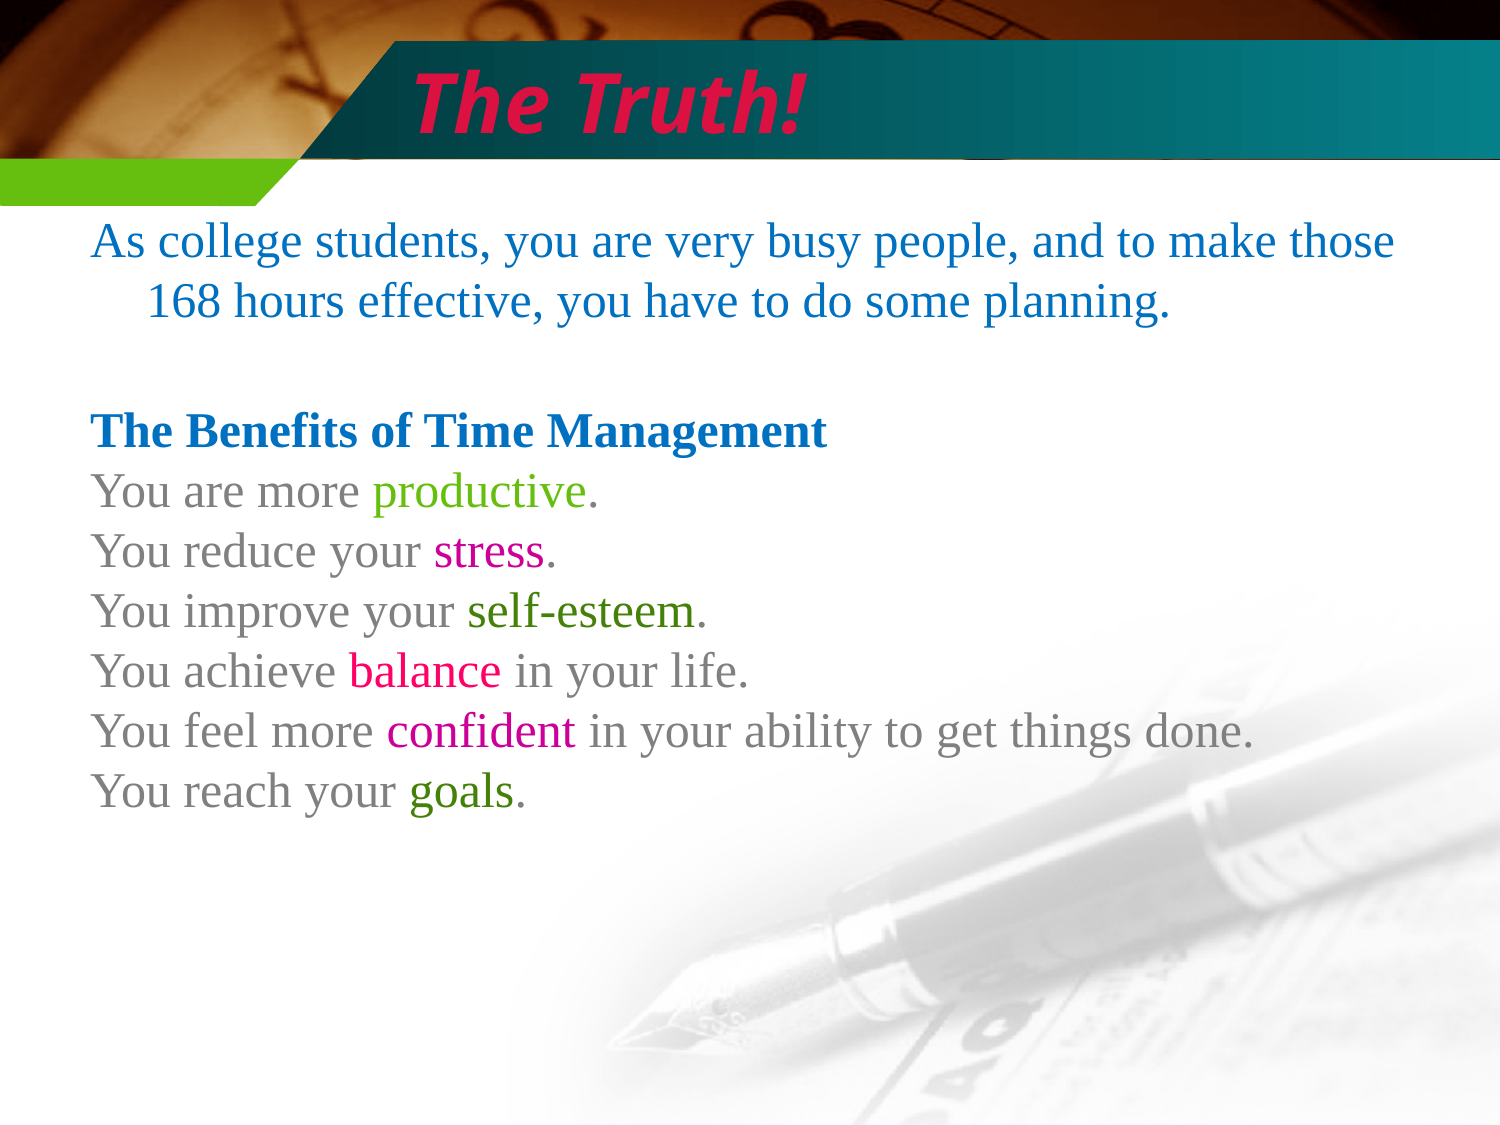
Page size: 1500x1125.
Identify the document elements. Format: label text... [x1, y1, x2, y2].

list As college students, you are very busy people, and to make those 168 hours effective, you have to do some planning. The Benefits of Time Management You are more productive. You reduce your stress. You improve your self-esteem. You achieve balance in your life. You feel more confident in your ability to get things done. You reach your goals. [75, 200, 1425, 1012]
picture [490, 448, 1500, 1125]
title The Truth! [394, 37, 1433, 163]
picture [0, 0, 1500, 158]
